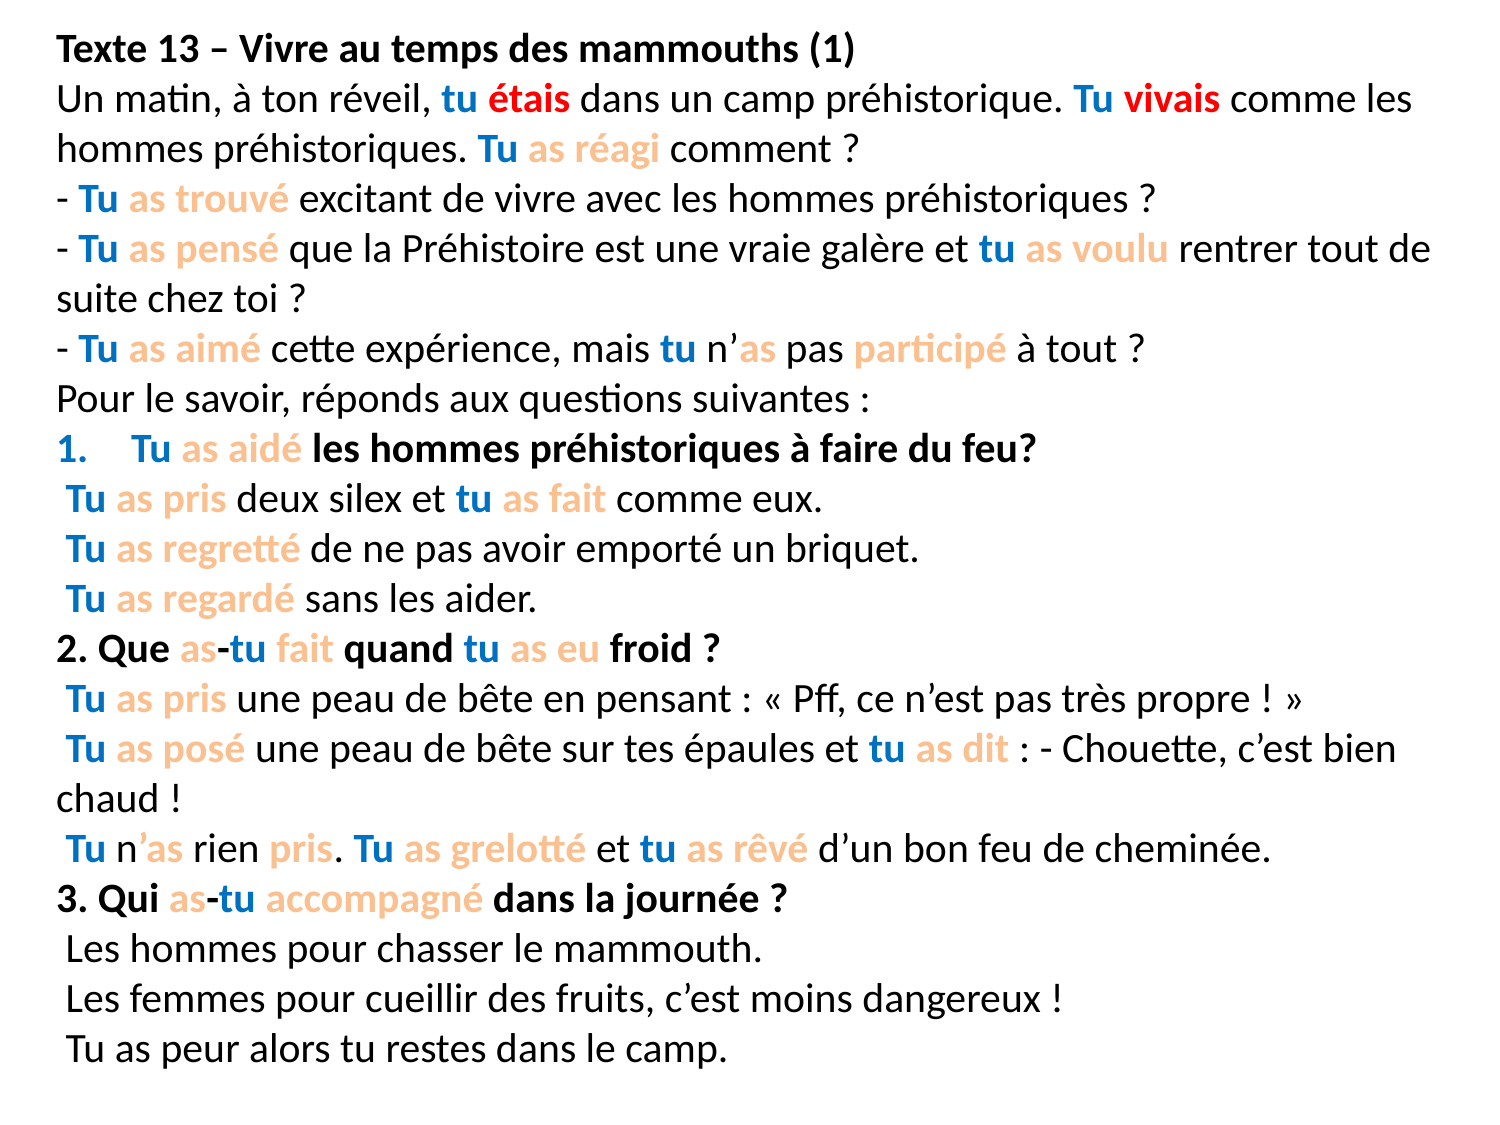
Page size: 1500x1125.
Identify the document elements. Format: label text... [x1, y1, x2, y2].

text_box Texte 13 – Vivre au temps des mammouths (1) Un matin, à ton réveil, tu étais dans un camp préhistorique. Tu vivais comme les hommes préhistoriques. Tu as réagi comment ? - Tu as trouvé excitant de vivre avec les hommes préhistoriques ? - Tu as pensé que la Préhistoire est une vraie galère et tu as voulu rentrer tout de suite chez toi ? - Tu as aimé cette expérience, mais tu n’as pas participé à tout ? Pour le savoir, réponds aux questions suivantes : Tu as aidé les hommes préhistoriques à faire du feu? Tu as pris deux silex et tu as fait comme eux. Tu as regretté de ne pas avoir emporté un briquet. Tu as regardé sans les aider. 2. Que as-tu fait quand tu as eu froid ? Tu as pris une peau de bête en pensant : « Pff, ce n’est pas très propre ! » Tu as posé une peau de bête sur tes épaules et tu as dit : - Chouette, c’est bien chaud ! Tu n’as rien pris. Tu as grelotté et tu as rêvé d’un bon feu de cheminée. 3. Qui as-tu accompagné dans la journée ? Les hommes pour chasser le mammouth. Les femmes pour cueillir des fruits, c’est moins dangereux ! Tu as peur alors tu restes dans le camp. [41, 13, 1471, 1079]
